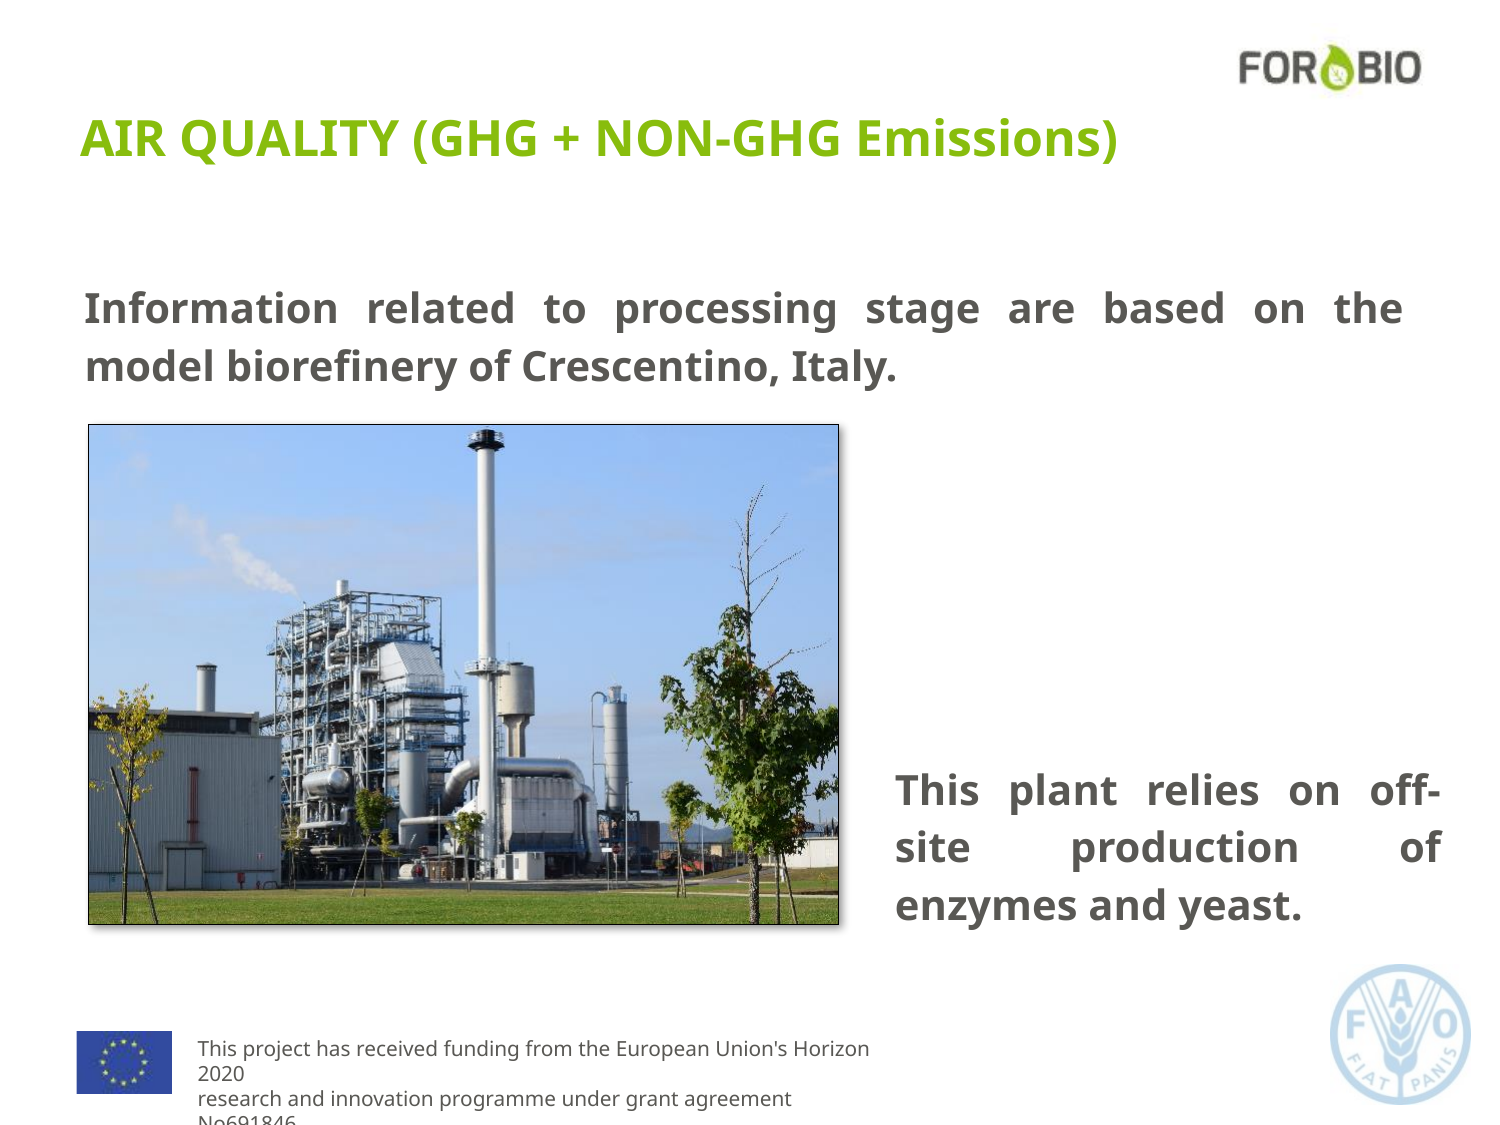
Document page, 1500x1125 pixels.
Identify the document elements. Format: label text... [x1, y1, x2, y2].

picture [76, 1031, 172, 1094]
title AIR QUALITY (GHG + NON-GHG Emissions) [64, 42, 1235, 231]
picture [1187, 23, 1473, 114]
picture [1330, 963, 1471, 1105]
text_box Information related to processing stage are based on the model biorefinery of Crescentino, Italy. [69, 267, 1420, 421]
picture [88, 424, 839, 925]
text_box This plant relies on off-site production of enzymes and yeast. [879, 748, 1457, 1125]
